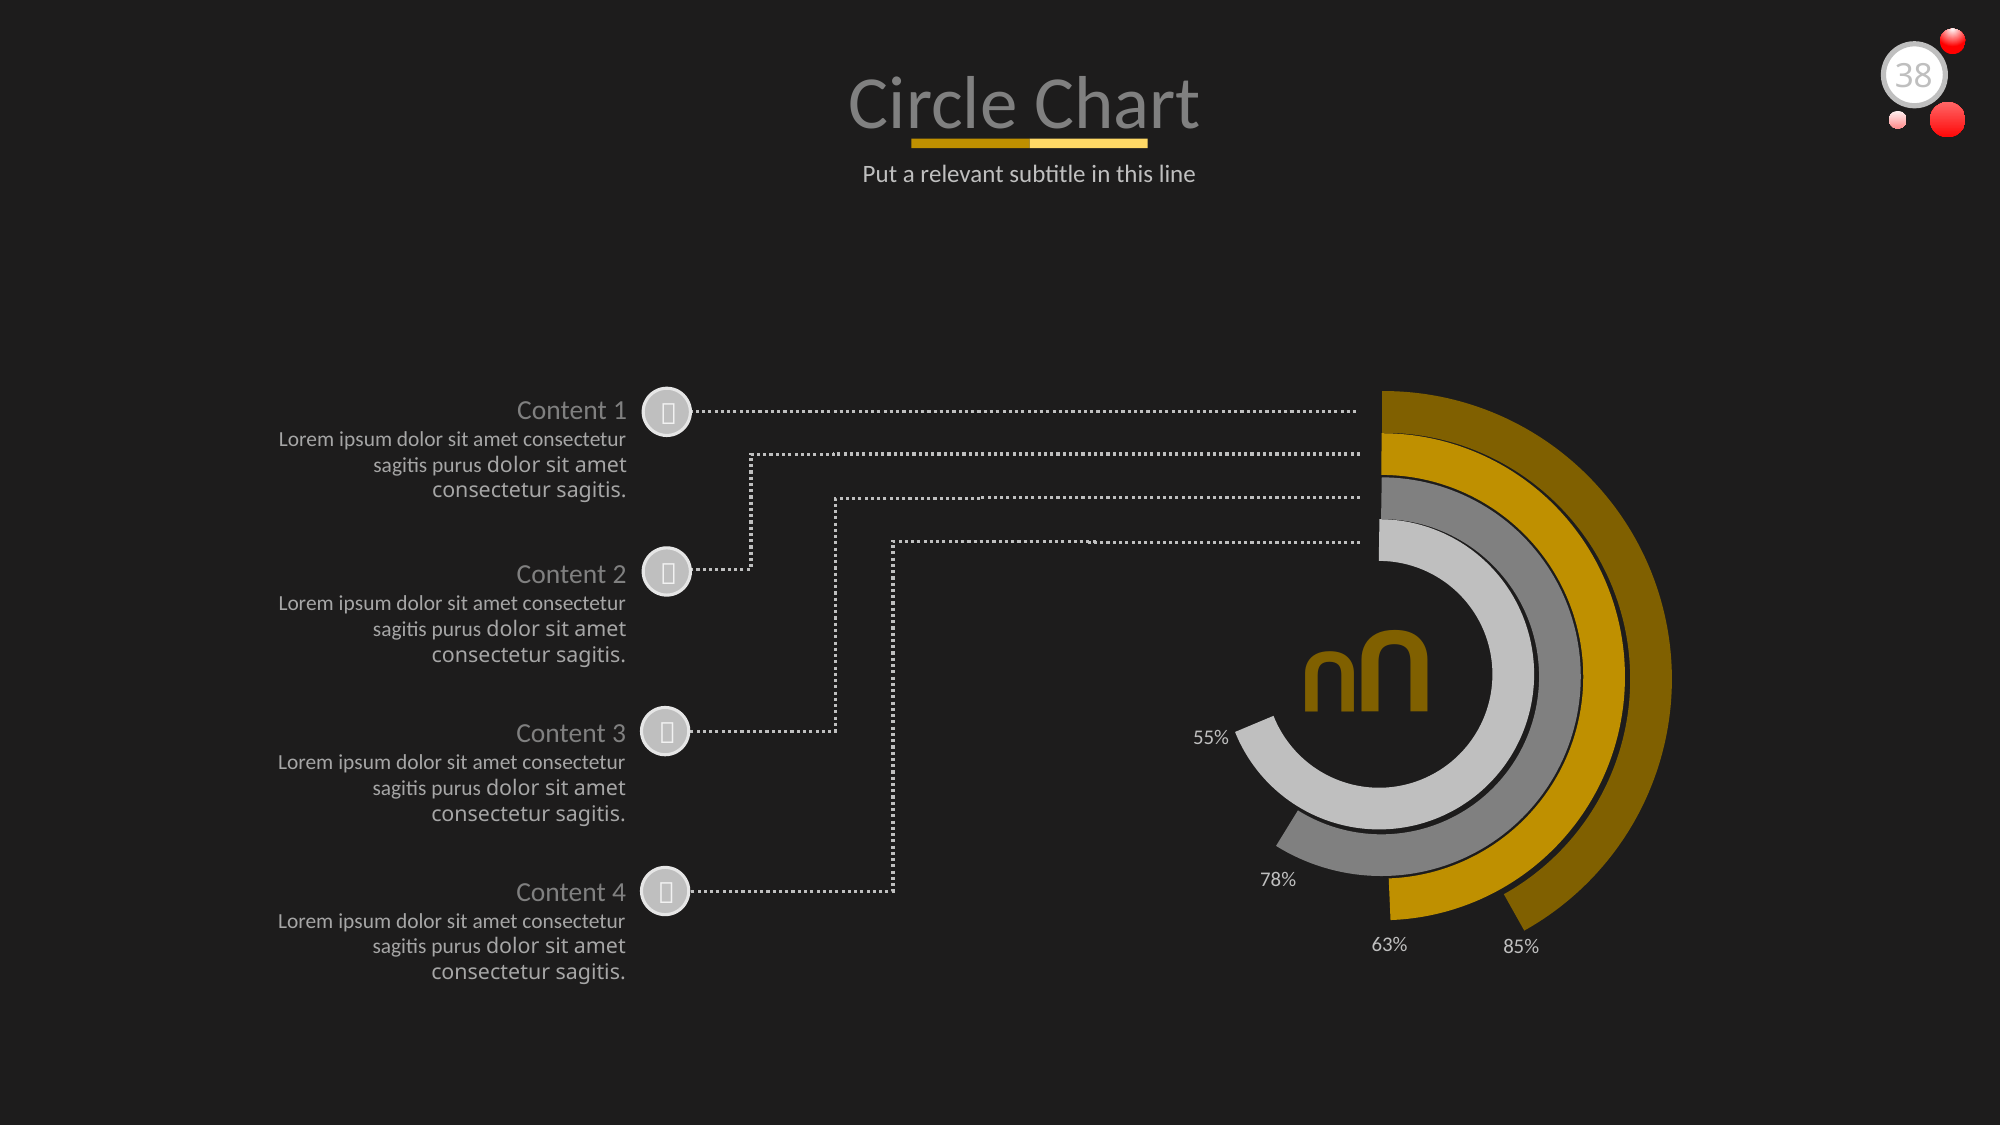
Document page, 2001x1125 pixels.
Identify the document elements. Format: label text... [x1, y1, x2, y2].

text_box [1360, 497, 1561, 856]
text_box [643, 387, 1357, 439]
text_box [911, 138, 1148, 149]
text_box Content 2 Lorem ipsum dolor sit amet consectetur sagitis purus dolor sit amet consectetur sagitis. [257, 548, 641, 675]
text_box [1360, 539, 1514, 810]
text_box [1876, 28, 1966, 138]
text_box Content 4 Lorem ipsum dolor sit amet consectetur sagitis purus dolor sit amet consectetur sagitis. [257, 865, 642, 992]
text_box 85% [1488, 924, 1555, 965]
text_box [1381, 453, 1605, 900]
text_box Content 1 Lorem ipsum dolor sit amet consectetur sagitis purus dolor sit amet consectetur sagitis. [258, 383, 642, 510]
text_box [641, 541, 1360, 918]
text_box [1382, 411, 1652, 913]
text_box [1360, 599, 1454, 751]
text_box Content 3 Lorem ipsum dolor sit amet consectetur sagitis purus dolor sit amet consectetur sagitis. [257, 707, 641, 834]
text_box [641, 497, 1360, 541]
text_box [643, 454, 1360, 497]
text_box 63% [1356, 923, 1423, 964]
text_box Circle Chart [597, 1, 1454, 152]
text_box Put a relevant subtitle in this line [792, 142, 1267, 202]
